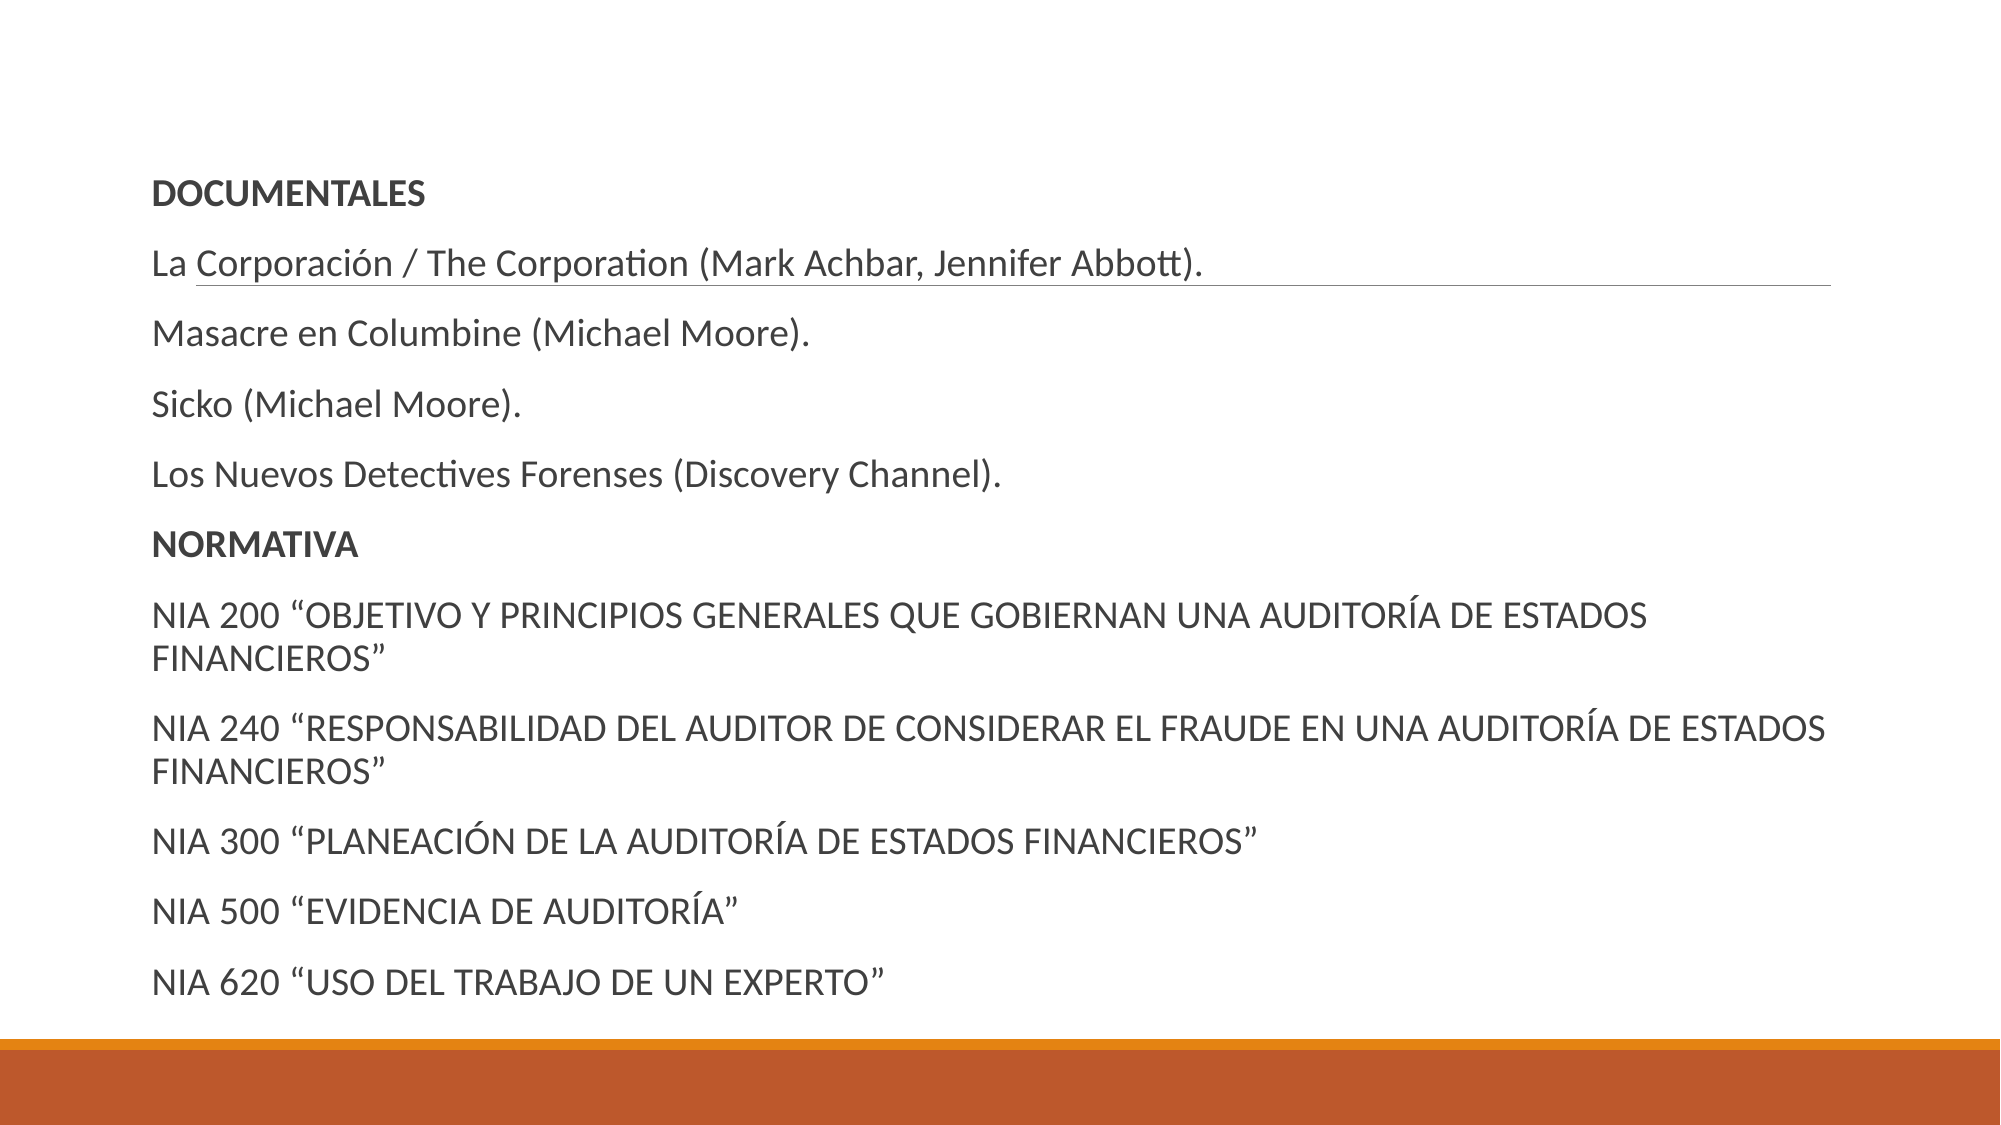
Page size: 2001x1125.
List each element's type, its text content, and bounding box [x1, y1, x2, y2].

list DOCUMENTALES La Corporación / The Corporation (Mark Achbar, Jennifer Abbott). Masacre en Columbine (Michael Moore). Sicko (Michael Moore). Los Nuevos Detectives Forenses (Discovery Channel). NORMATIVA NIA 200 “OBJETIVO Y PRINCIPIOS GENERALES QUE GOBIERNAN UNA AUDITORÍA DE ESTADOS FINANCIEROS” NIA 240 “RESPONSABILIDAD DEL AUDITOR DE CONSIDERAR EL FRAUDE EN UNA AUDITORÍA DE ESTADOS FINANCIEROS” NIA 300 “PLANEACIÓN DE LA AUDITORÍA DE ESTADOS FINANCIEROS” NIA 500 “EVIDENCIA DE AUDITORÍA” NIA 620 “USO DEL TRABAJO DE UN EXPERTO” [137, 89, 1863, 1014]
